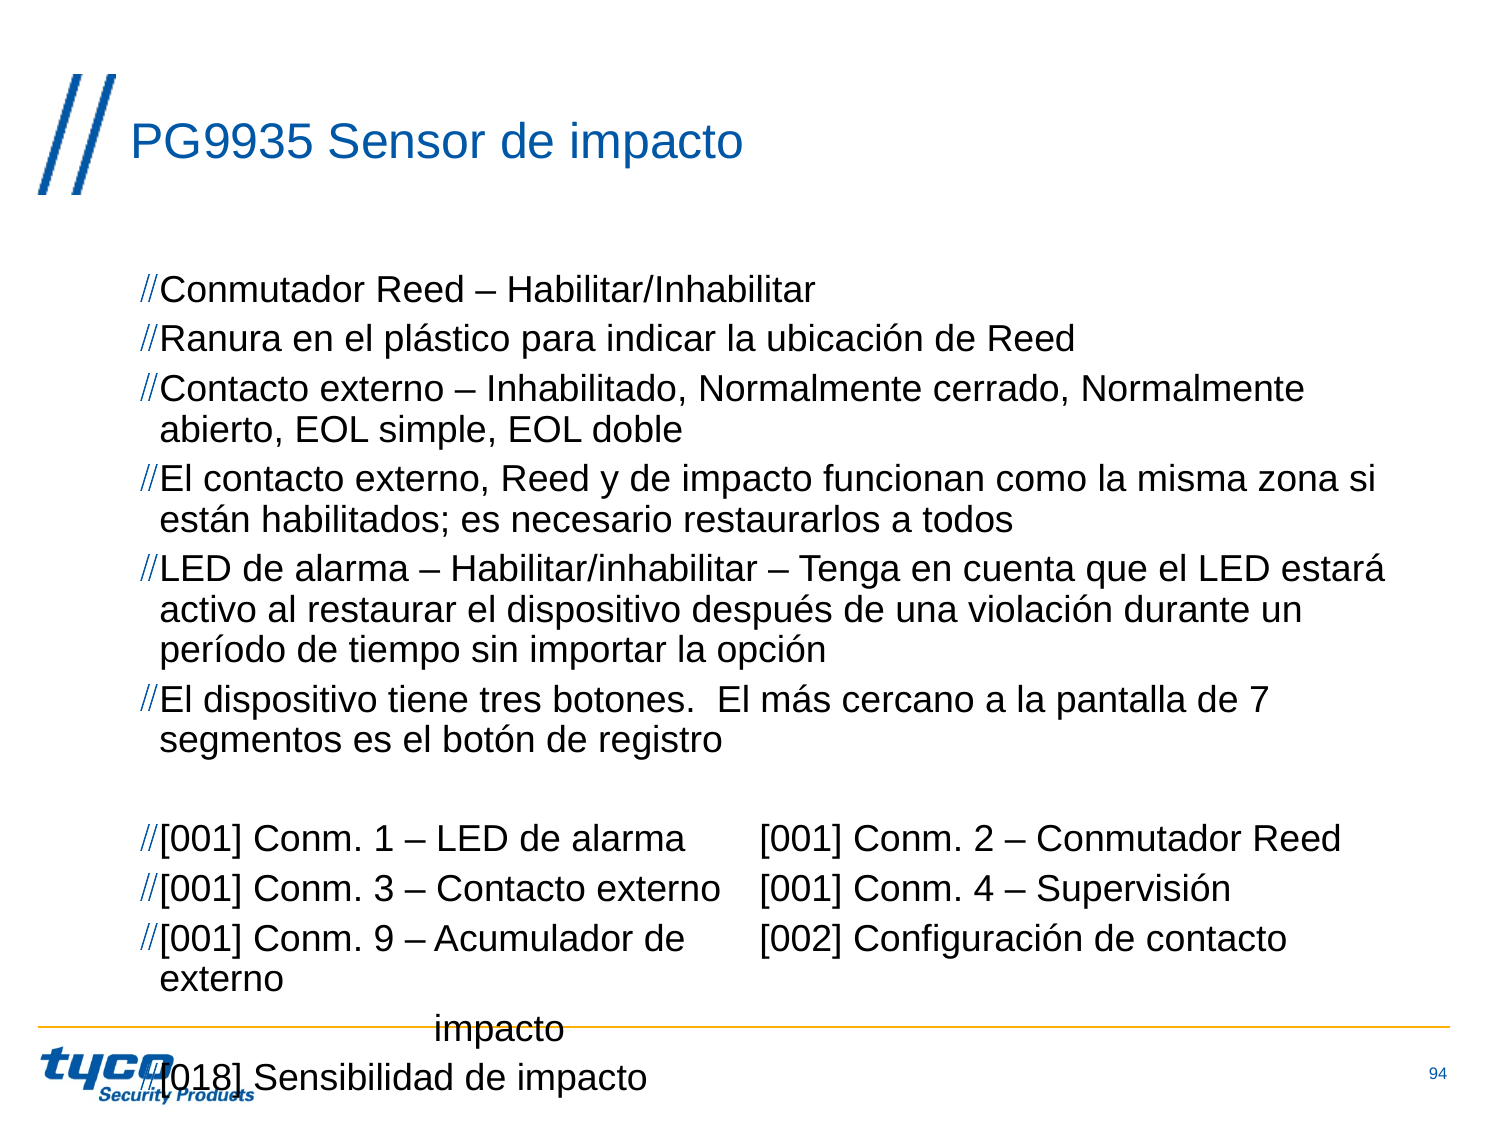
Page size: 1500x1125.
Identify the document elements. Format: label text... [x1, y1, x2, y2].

title PG9935 Sensor de impacto [115, 44, 1426, 233]
picture [140, 923, 167, 950]
picture [140, 873, 167, 901]
picture [37, 74, 115, 195]
picture [140, 824, 167, 851]
picture [140, 274, 167, 302]
slide_number 94 [1387, 1042, 1463, 1103]
picture [140, 324, 167, 351]
picture [140, 373, 167, 401]
picture [140, 554, 167, 581]
list Conmutador Reed – Habilitar/Inhabilitar Ranura en el plástico para indicar la ubicación de Reed Contacto externo – Inhabilitado, Normalmente cerrado, Normalmente abierto, EOL simple, EOL doble El contacto externo, Reed y de impacto funcionan como la misma zona si están habilitados; es necesario restaurarlos a todos LED de alarma – Habilitar/inhabilitar – Tenga en cuenta que el LED estará activo al restaurar el dispositivo después de una violación durante un período de tiempo sin importar la opción El dispositivo tiene tres botones. El más cercano a la pantalla de 7 segmentos es el botón de registro [001] Conm. 1 – LED de alarma [001] Conm. 2 – Conmutador Reed [001] Conm. 3 – Contacto externo [001] Conm. 4 – Supervisión [001] Conm. 9 – Acumulador de [002] Configuración de contacto externo impacto [018] Sensibilidad de impacto [124, 262, 1426, 976]
text_box [97, 1061, 228, 1091]
picture [140, 464, 167, 491]
picture [34, 1040, 260, 1107]
picture [140, 684, 167, 711]
